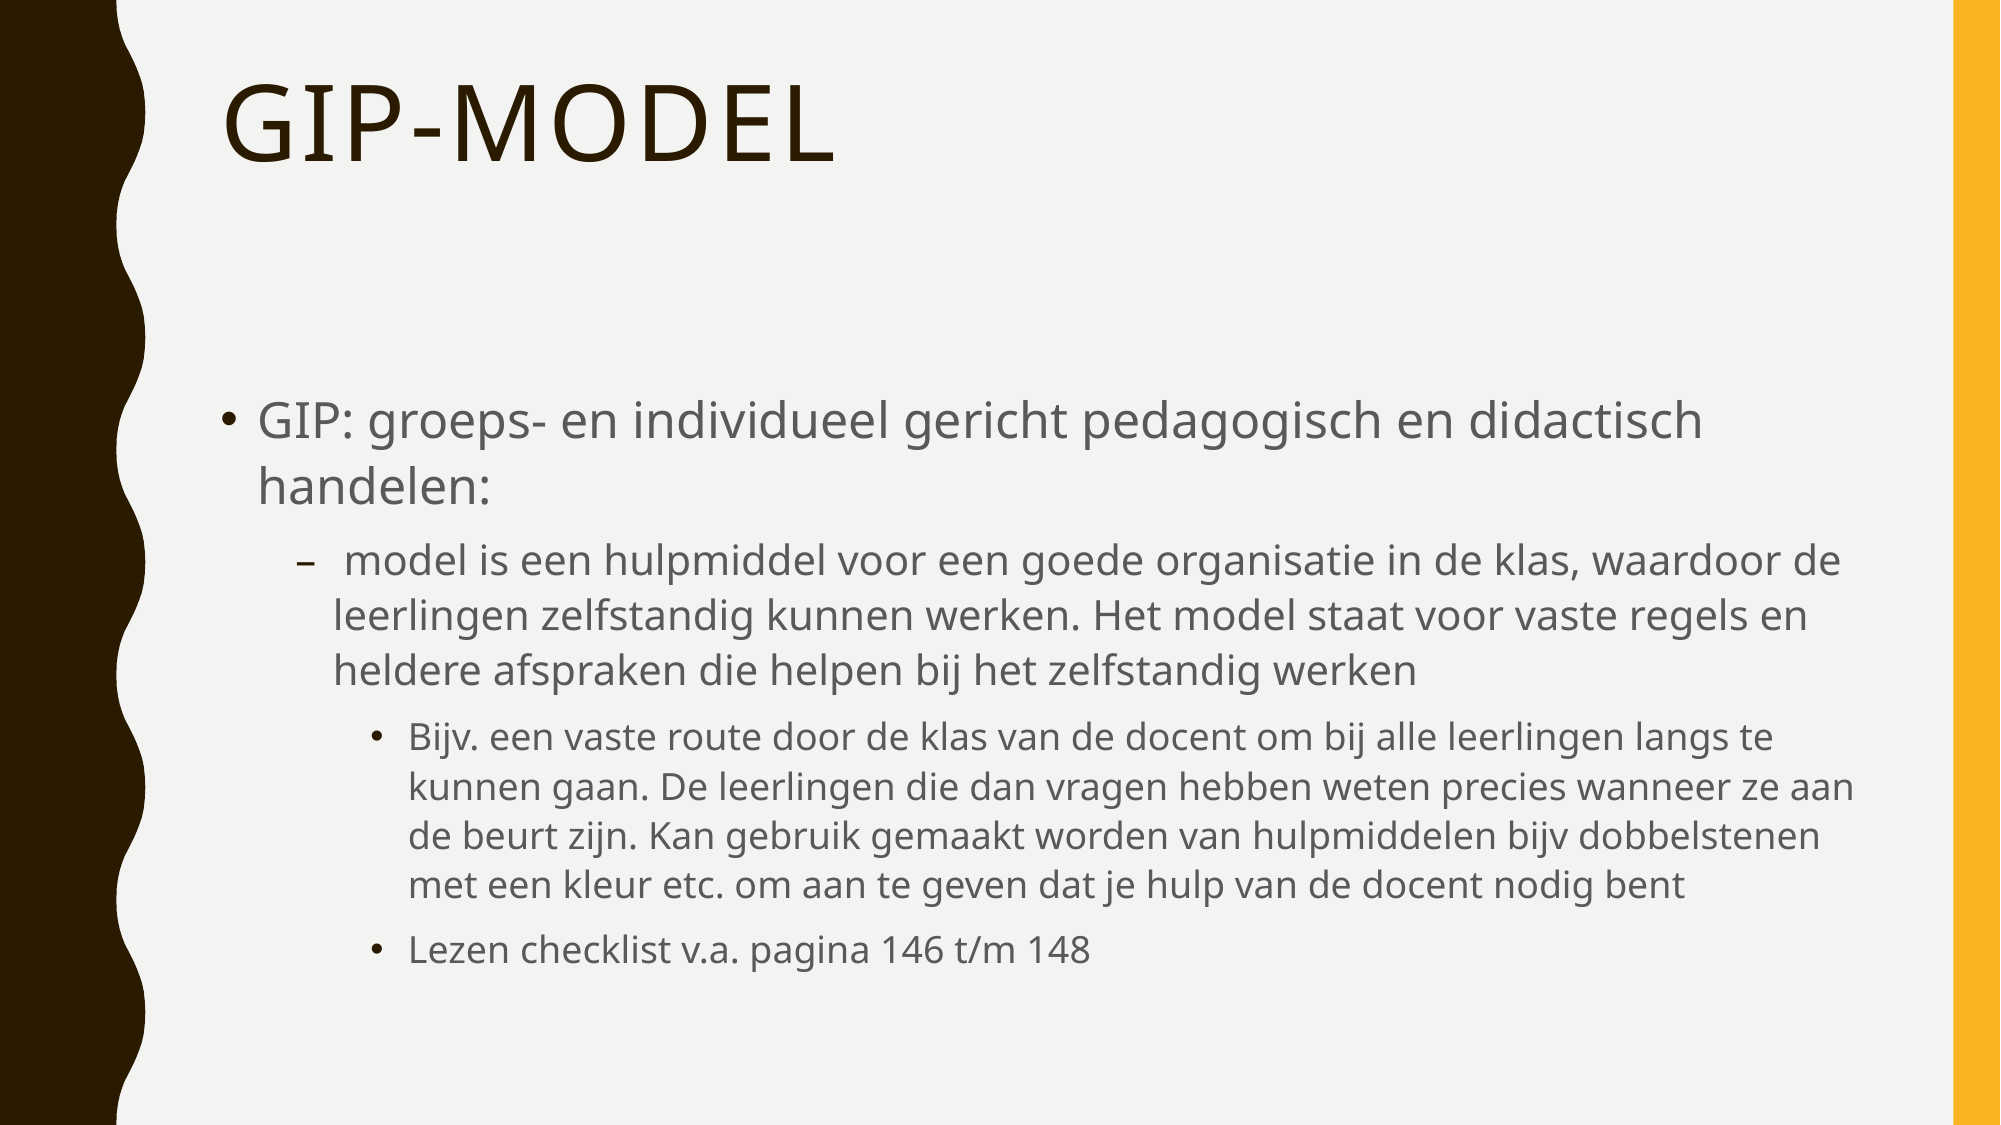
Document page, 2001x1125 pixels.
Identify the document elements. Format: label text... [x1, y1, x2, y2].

list GIP: groeps- en individueel gericht pedagogisch en didactisch handelen: model is een hulpmiddel voor een goede organisatie in de klas, waardoor de leerlingen zelfstandig kunnen werken. Het model staat voor vaste regels en heldere afspraken die helpen bij het zelfstandig werken Bijv. een vaste route door de klas van de docent om bij alle leerlingen langs te kunnen gaan. De leerlingen die dan vragen hebben weten precies wanneer ze aan de beurt zijn. Kan gebruik gemaakt worden van hulpmiddelen bijv dobbelstenen met een kleur etc. om aan te geven dat je hulp van de docent nodig bent Lezen checklist v.a. pagina 146 t/m 148 [205, 375, 1875, 965]
title GIP-model [205, 62, 1875, 308]
